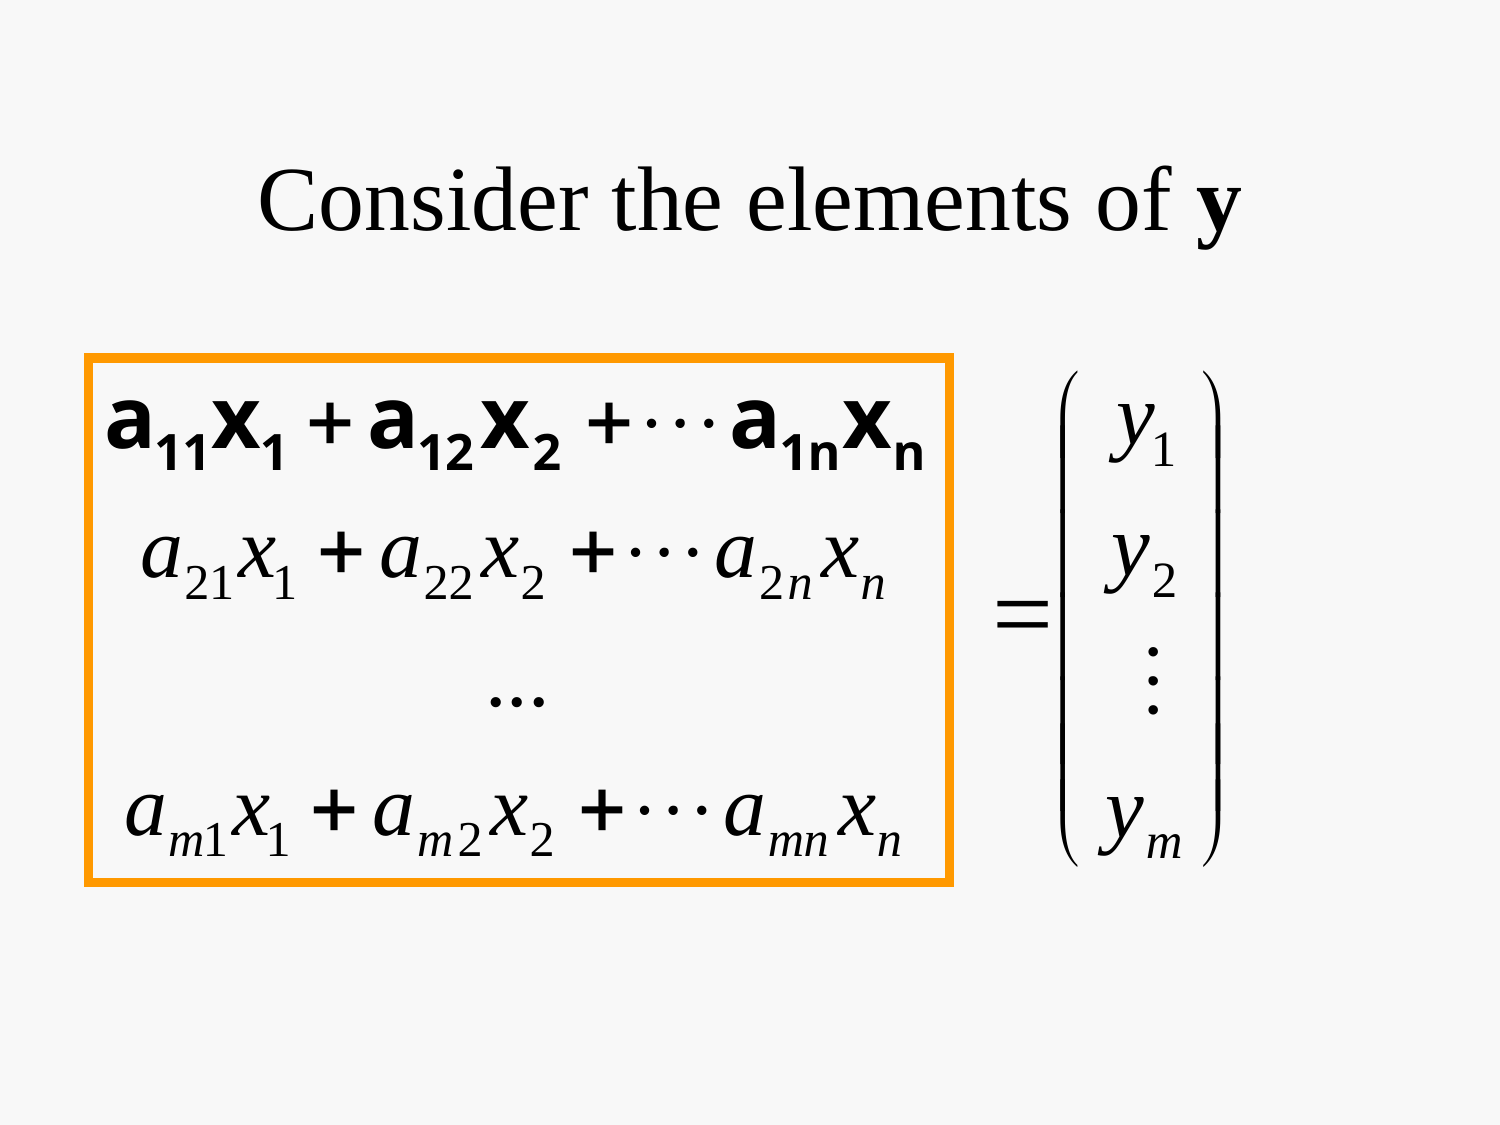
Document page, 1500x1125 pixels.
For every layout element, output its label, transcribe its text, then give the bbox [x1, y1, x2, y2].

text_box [92, 362, 945, 879]
title Consider the elements of y [112, 99, 1388, 288]
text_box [974, 349, 1244, 888]
